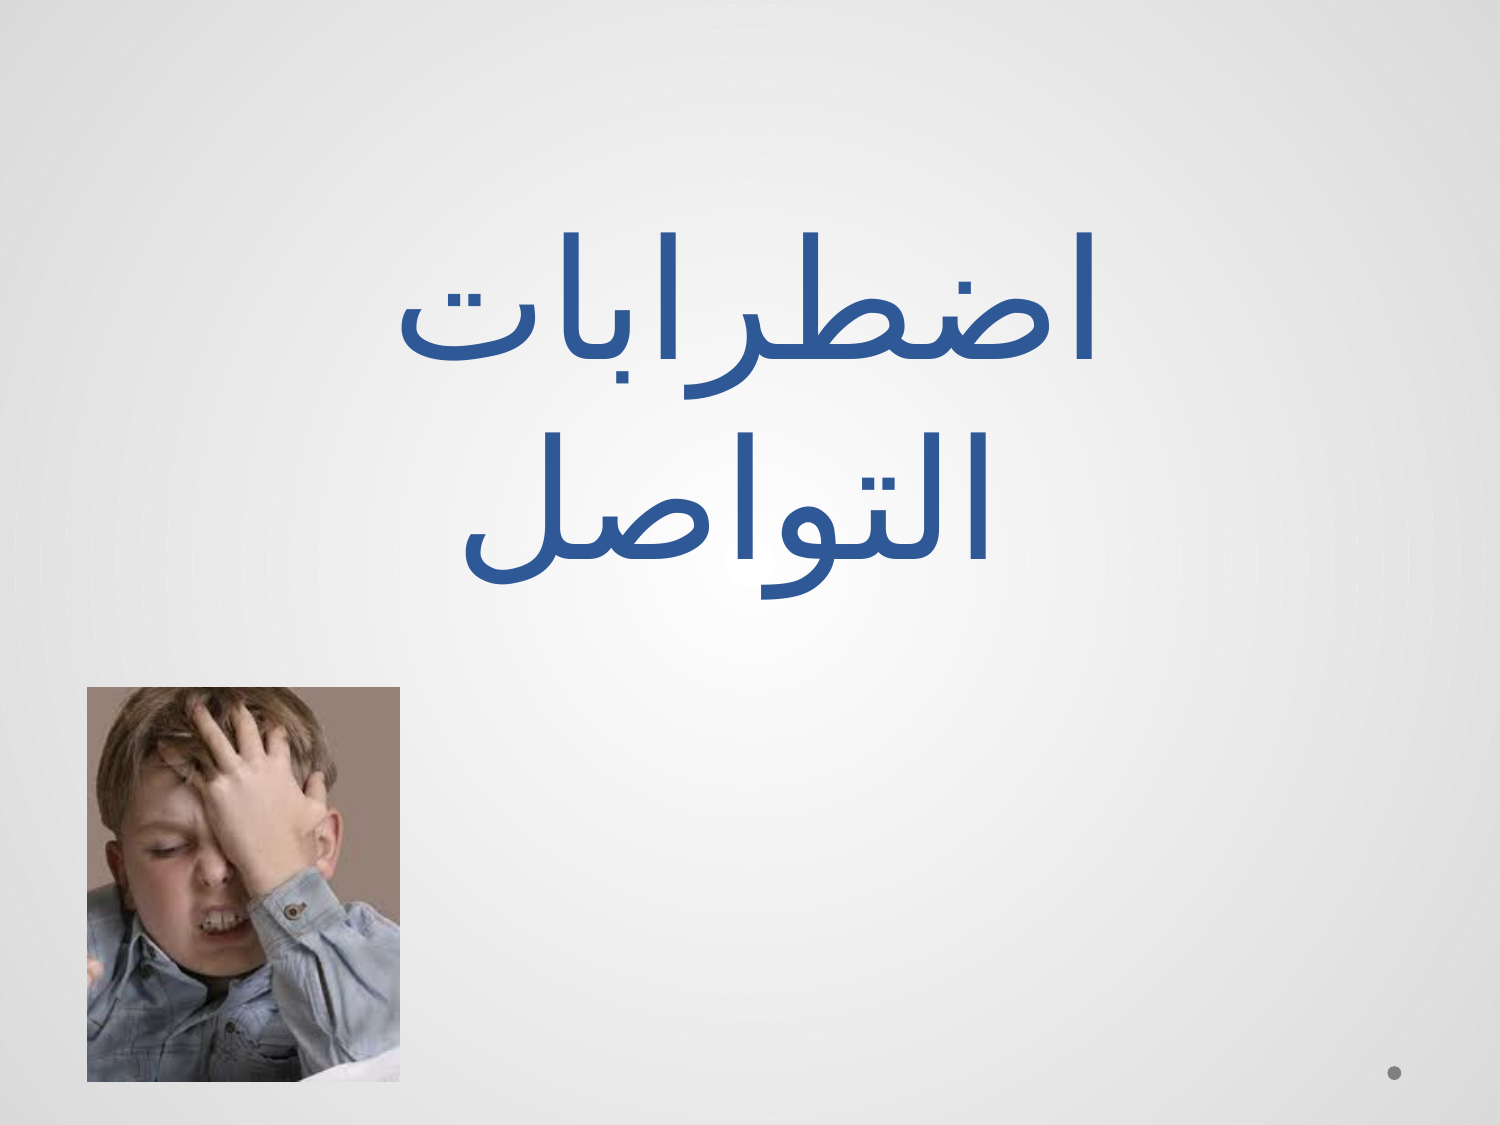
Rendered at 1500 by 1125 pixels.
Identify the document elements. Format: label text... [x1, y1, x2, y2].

title اضطرابات التواصل [112, 99, 1388, 800]
picture [87, 687, 401, 1082]
